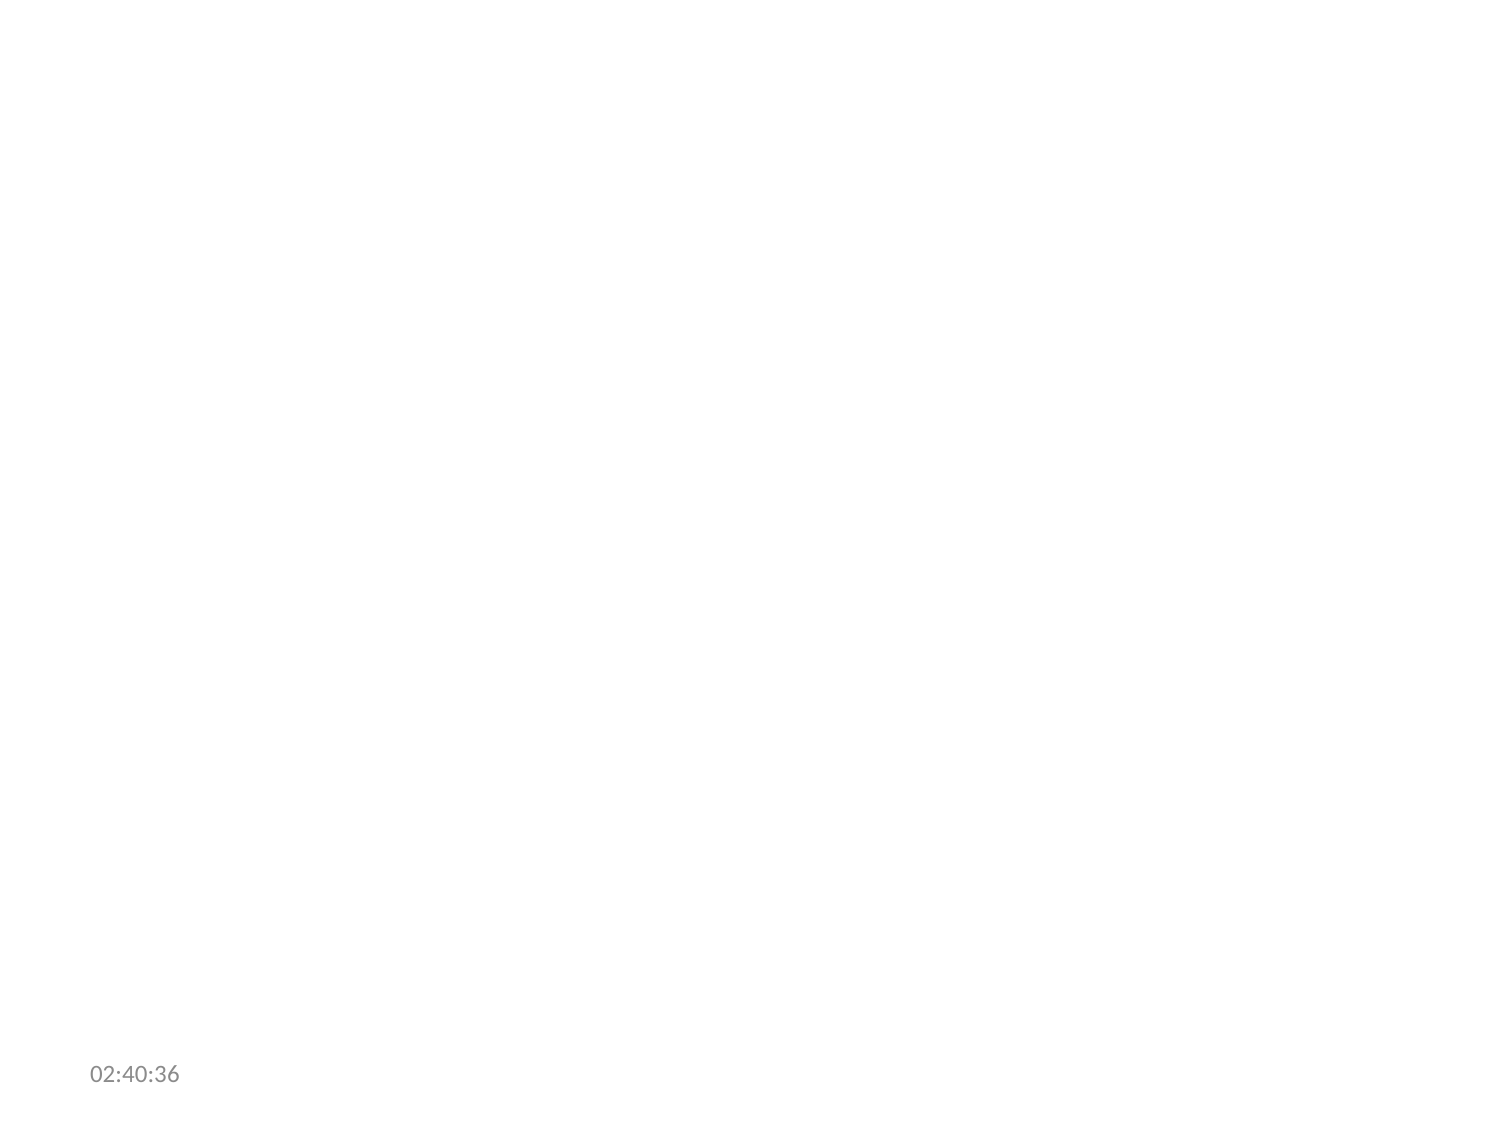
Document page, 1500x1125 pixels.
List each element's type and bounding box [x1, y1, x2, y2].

slide_number [75, 1042, 425, 1103]
